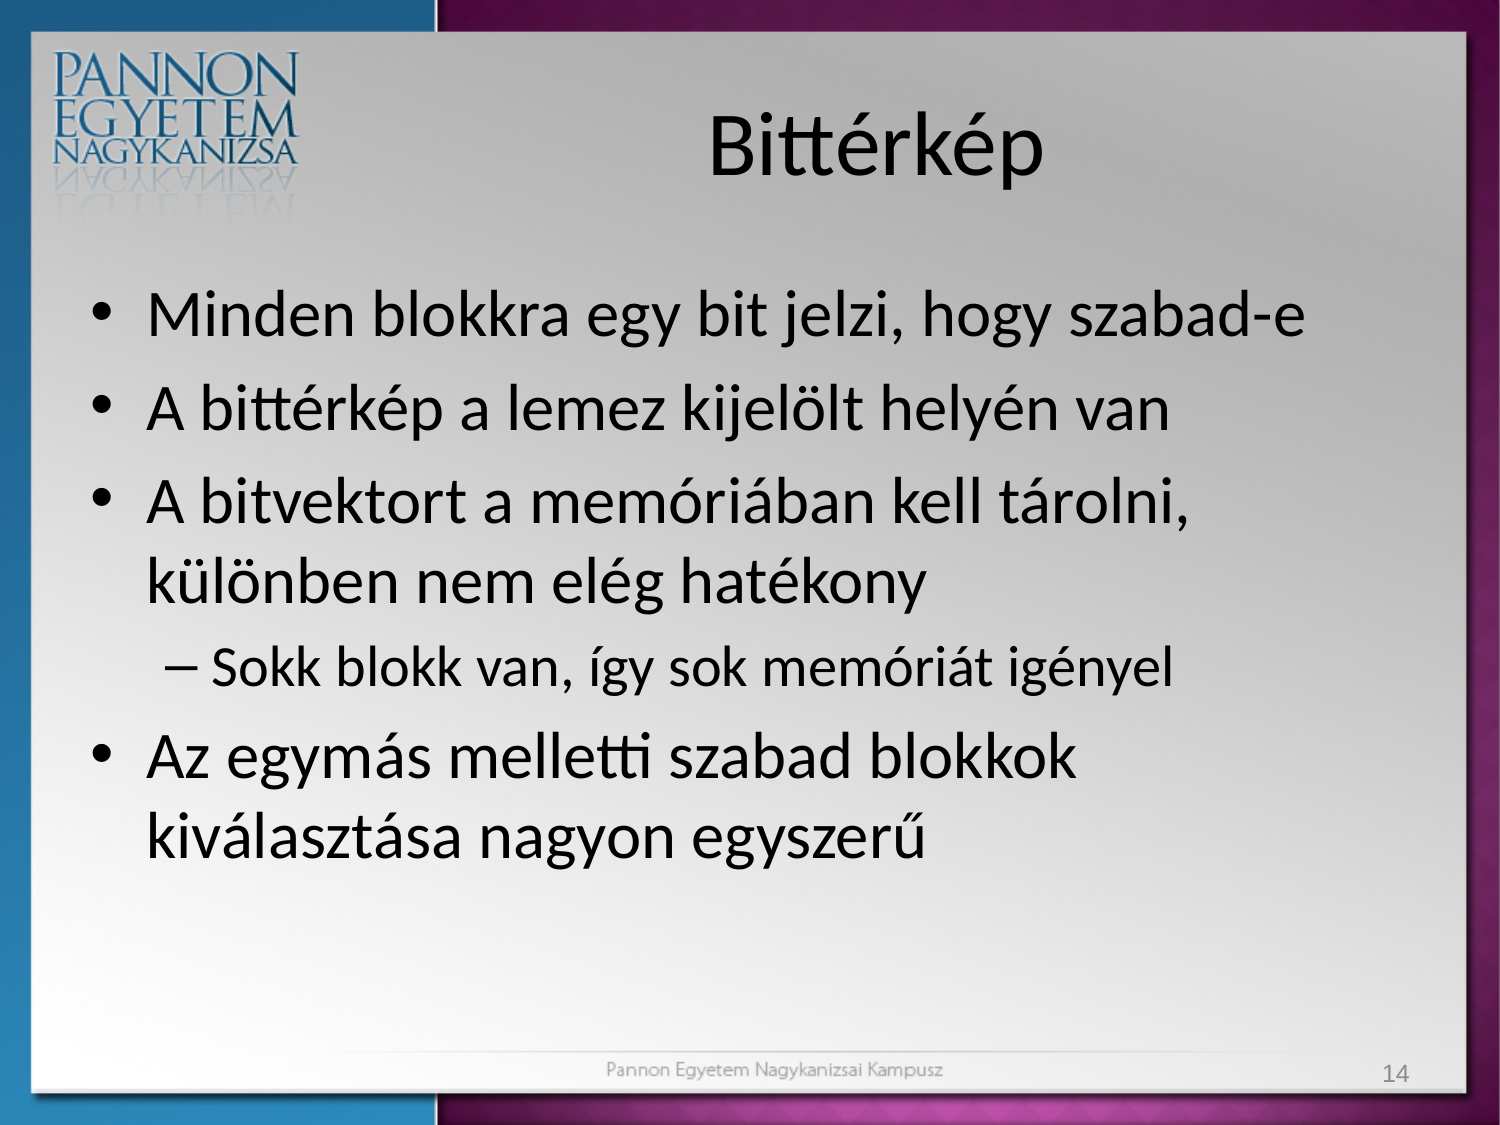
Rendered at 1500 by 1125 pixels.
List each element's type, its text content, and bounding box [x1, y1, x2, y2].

picture [0, 0, 1500, 1125]
title Bittérkép [328, 45, 1425, 233]
slide_number 14 [1074, 1042, 1425, 1103]
list Minden blokkra egy bit jelzi, hogy szabad-e A bittérkép a lemez kijelölt helyén van A bitvektort a memóriában kell tárolni, különben nem elég hatékony Sokk blokk van, így sok memóriát igényel Az egymás melletti szabad blokkok kiválasztása nagyon egyszerű [75, 262, 1425, 1038]
